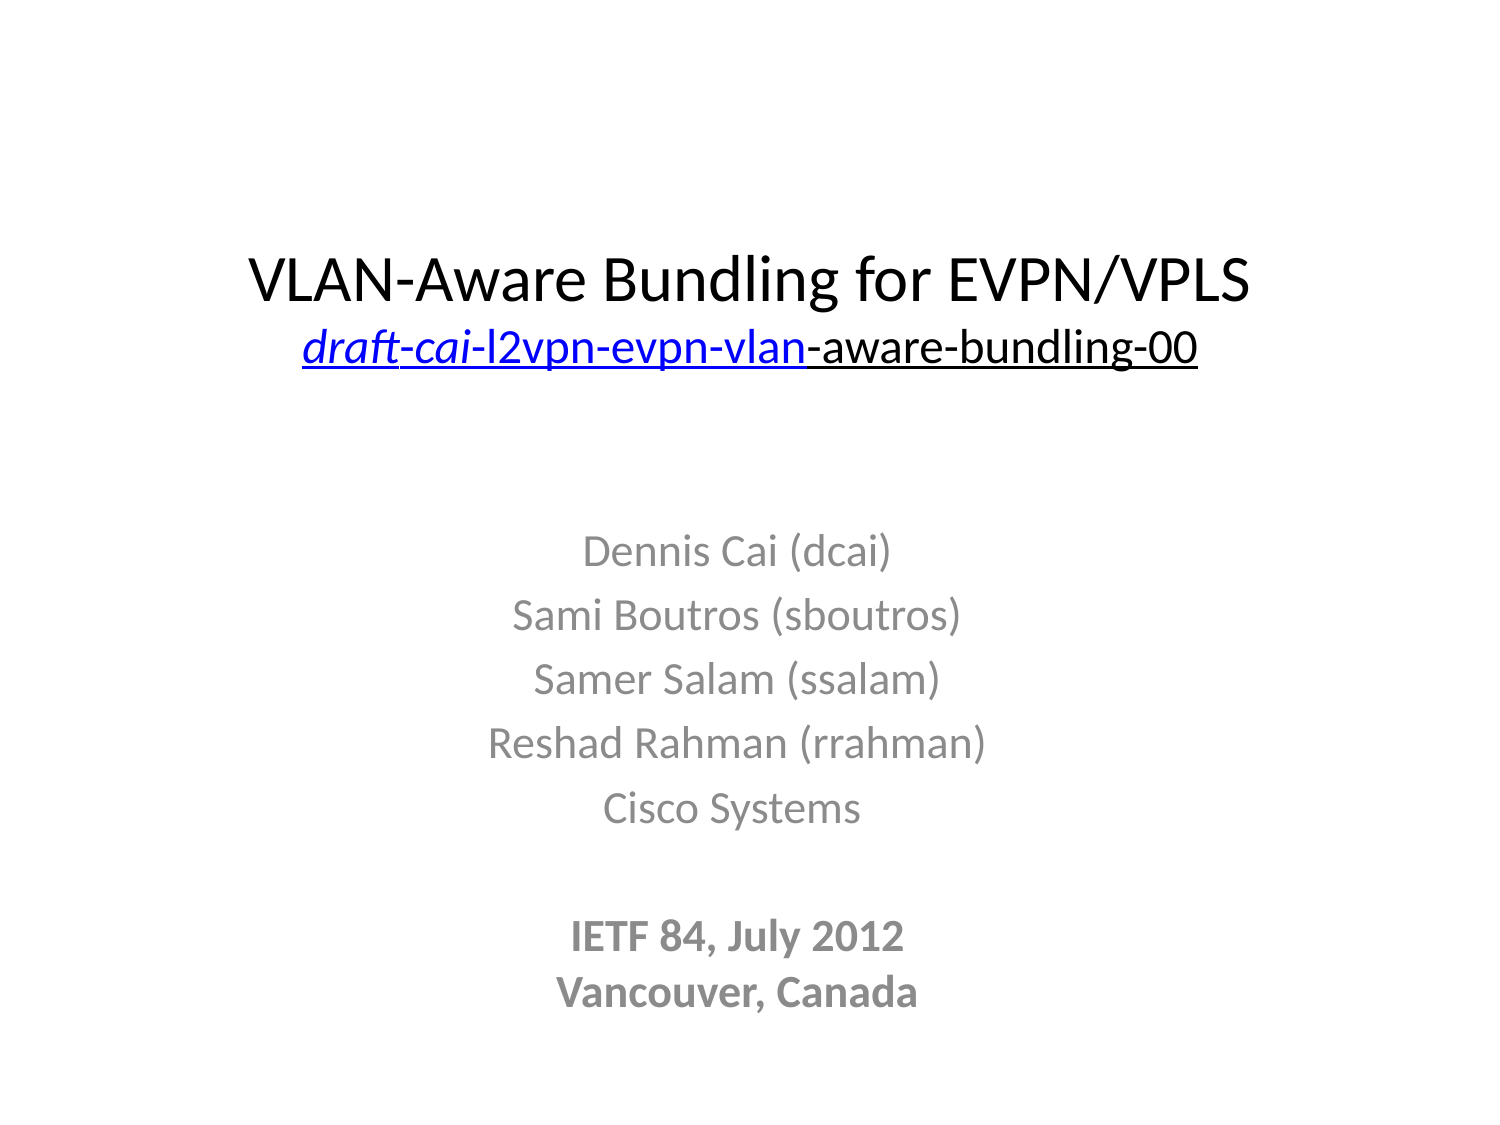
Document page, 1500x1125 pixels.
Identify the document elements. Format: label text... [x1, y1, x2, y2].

subtitle Dennis Cai (dcai) Sami Boutros (sboutros) Samer Salam (ssalam) Reshad Rahman (rrahman) Cisco Systems IETF 84, July 2012 Vancouver, Canada [212, 512, 1263, 1025]
title VLAN-Aware Bundling for EVPN/VPLS draft-cai-l2vpn-evpn-vlan-aware-bundling-00 [112, 224, 1388, 467]
